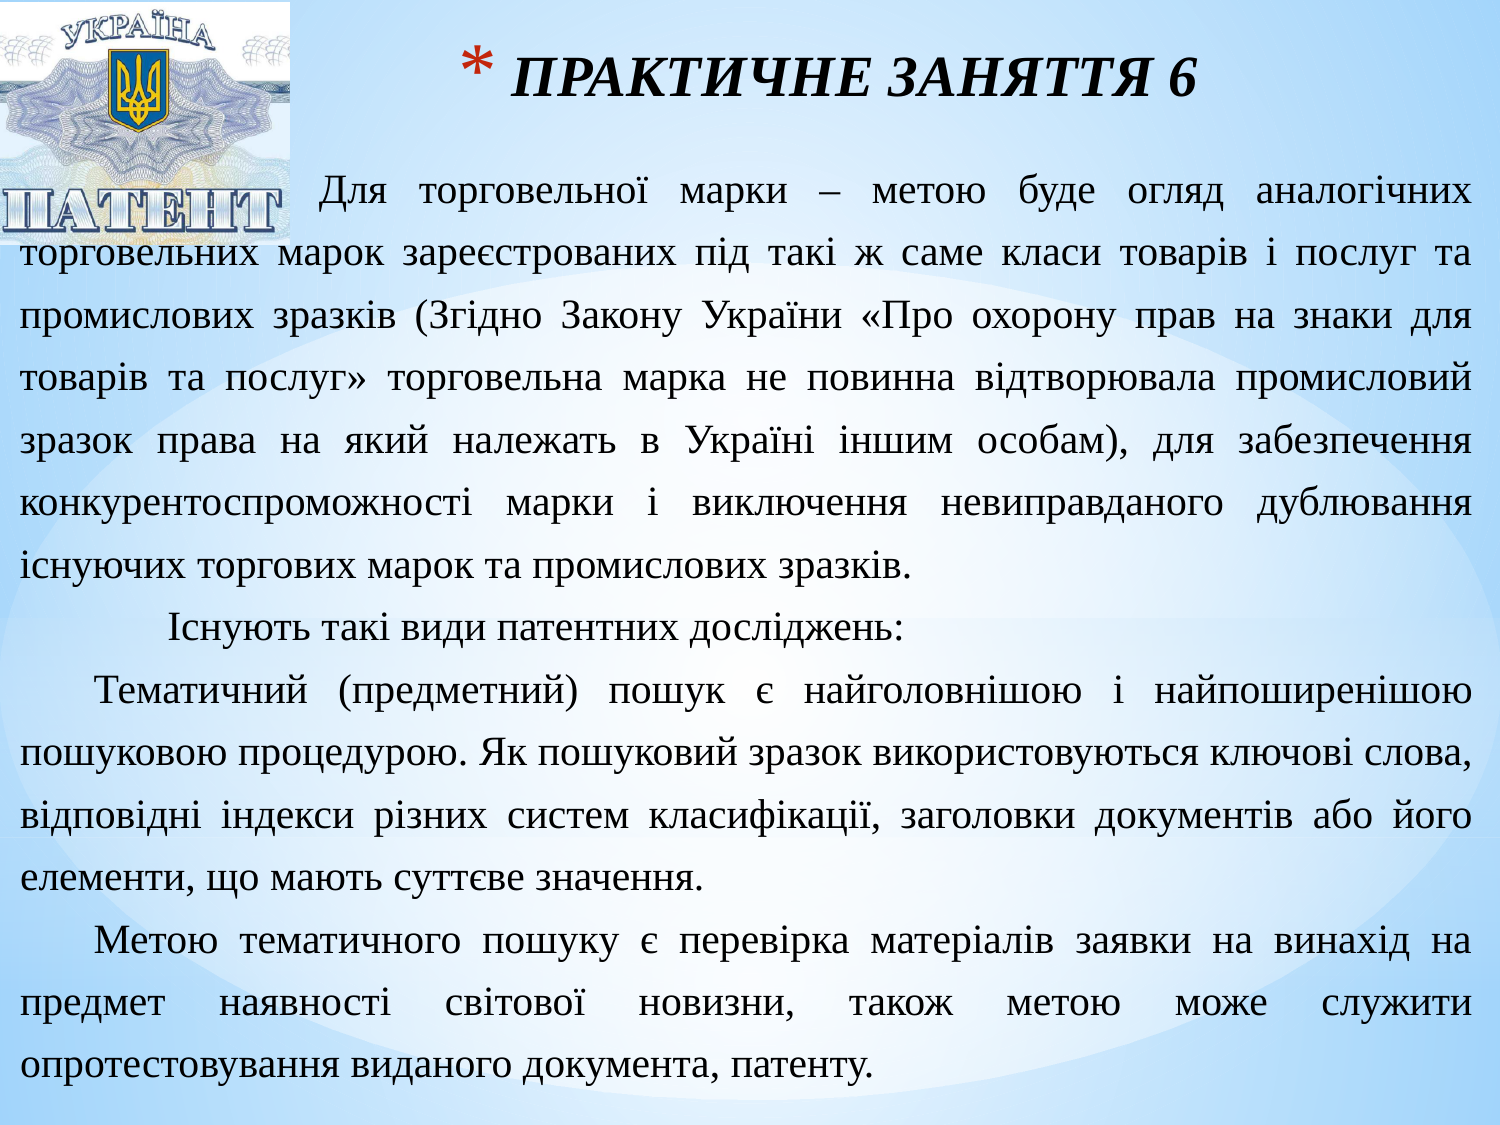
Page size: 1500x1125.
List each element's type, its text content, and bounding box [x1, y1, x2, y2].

text_box Для торговельної марки – метою буде огляд аналогічних торговельних марок зареєстрованих під такі ж саме класи товарів і послуг та промислових зразків (Згідно Закону України «Про охорону прав на знаки для товарів та послуг» торговельна марка не повинна відтворювала промисловий зразок права на який належать в Україні іншим особам), для забезпечення конкурентоспроможності марки і виключення невиправданого дублювання існуючих торгових марок та промислових зразків. Існують такі види патентних досліджень: Тематичний (предметний) пошук є найголовнішою і найпоширенішою пошуковою процедурою. Як пошуковий зразок використовуються ключові слова, відповідні індекси різних систем класифікації, заголовки документів або його елементи, що мають суттєве значення. Метою тематичного пошуку є перевірка матеріалів заявки на винахід на предмет наявності світової новизни, також метою може служити опротестовування виданого документа, патенту. [0, 141, 1499, 1094]
picture [0, 2, 290, 245]
title ПРАКТИЧНЕ ЗАНЯТТЯ 6 [295, 30, 1427, 114]
